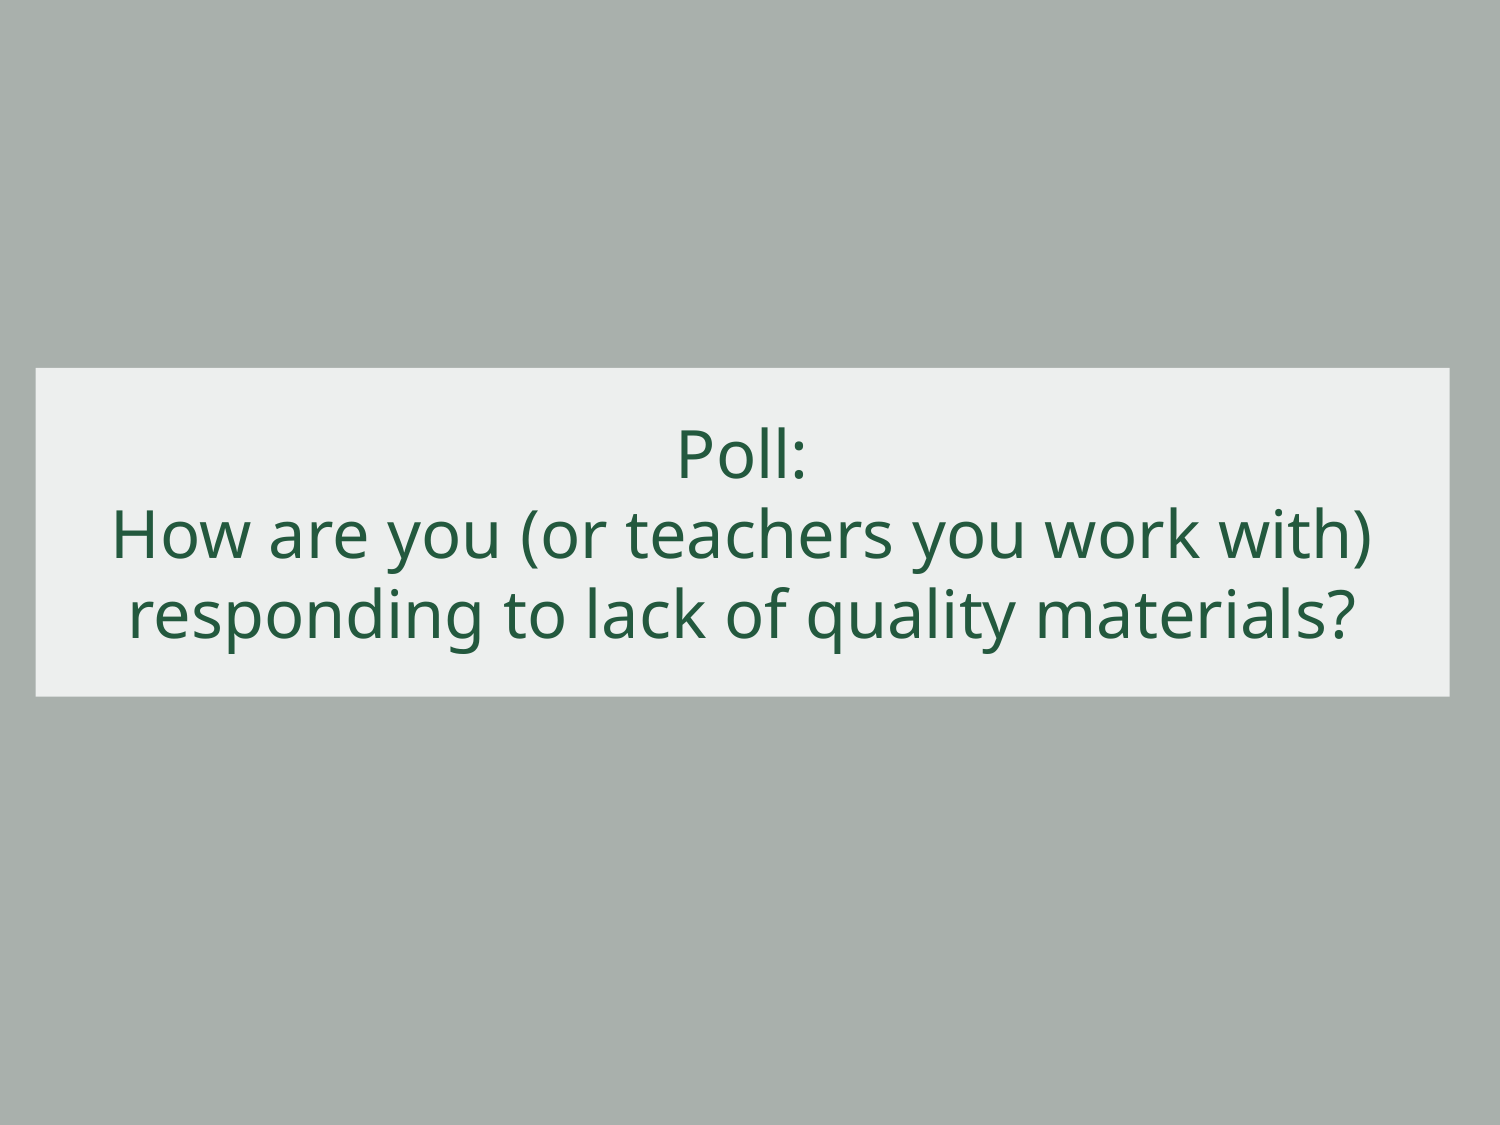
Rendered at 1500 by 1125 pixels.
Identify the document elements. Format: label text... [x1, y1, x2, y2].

title Poll: How are you (or teachers you work with) responding to lack of quality materials? [35, 367, 1450, 697]
